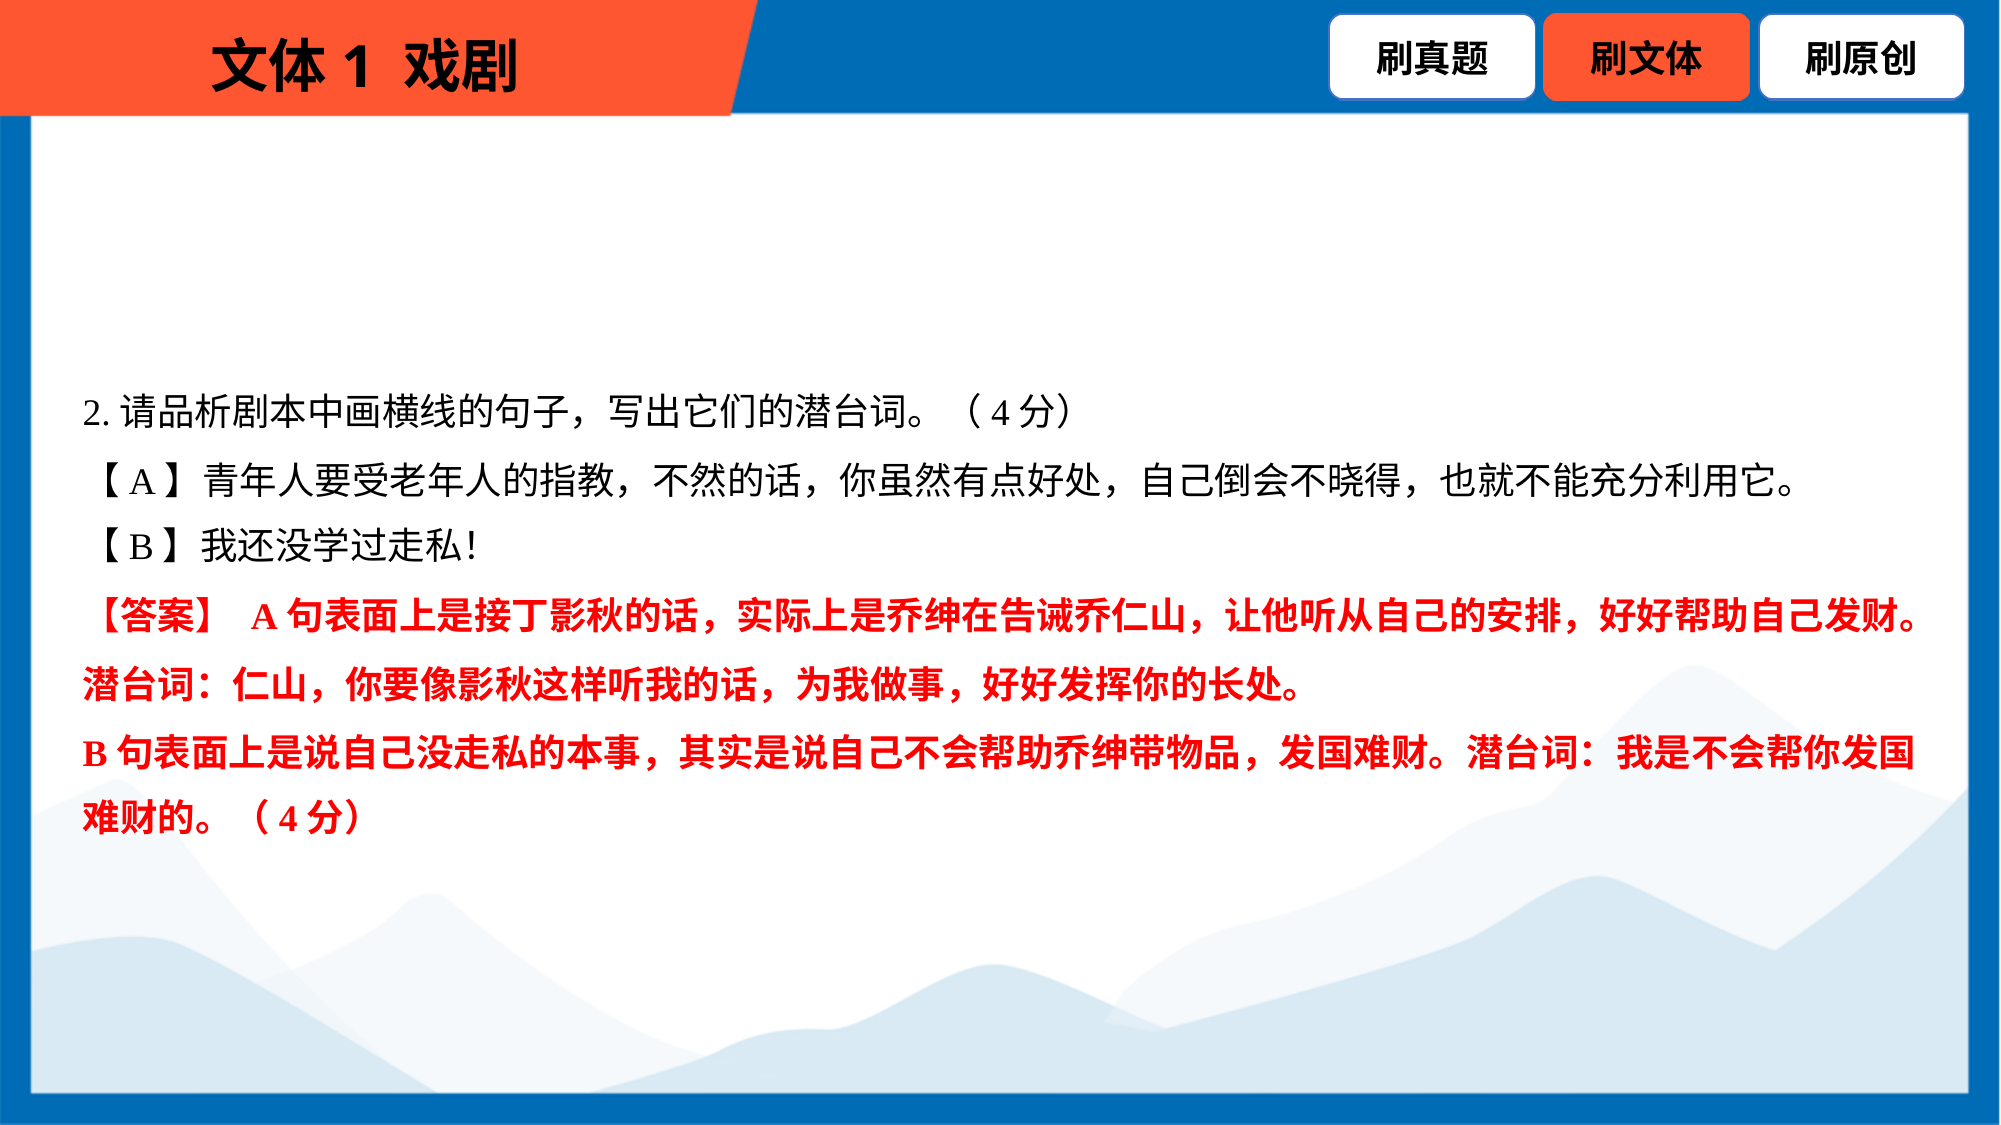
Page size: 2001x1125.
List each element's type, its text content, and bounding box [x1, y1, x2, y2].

text_box 2.请品析剧本中画横线的句子，写出它们的潜台词。（4分） 【A】青年人要受老年人的指教，不然的话，你虽然有点好处，自己倒会不晓得，也就不能充分利用它。 【B】我还没学过走私！ [82, 364, 1917, 560]
text_box 【答案】 A句表面上是接丁影秋的话，实际上是乔绅在告诫乔仁山，让他听从自己的安排，好好帮助自己发财。 潜台词：仁山，你要像影秋这样听我的话，为我做事，好好发挥你的长处。 B句表面上是说自己没走私的本事，其实是说自己不会帮助乔绅带物品，发国难财。潜台词：我是不会帮你发国 难财的。（4分） [82, 568, 1917, 833]
picture [0, 0, 2000, 1125]
